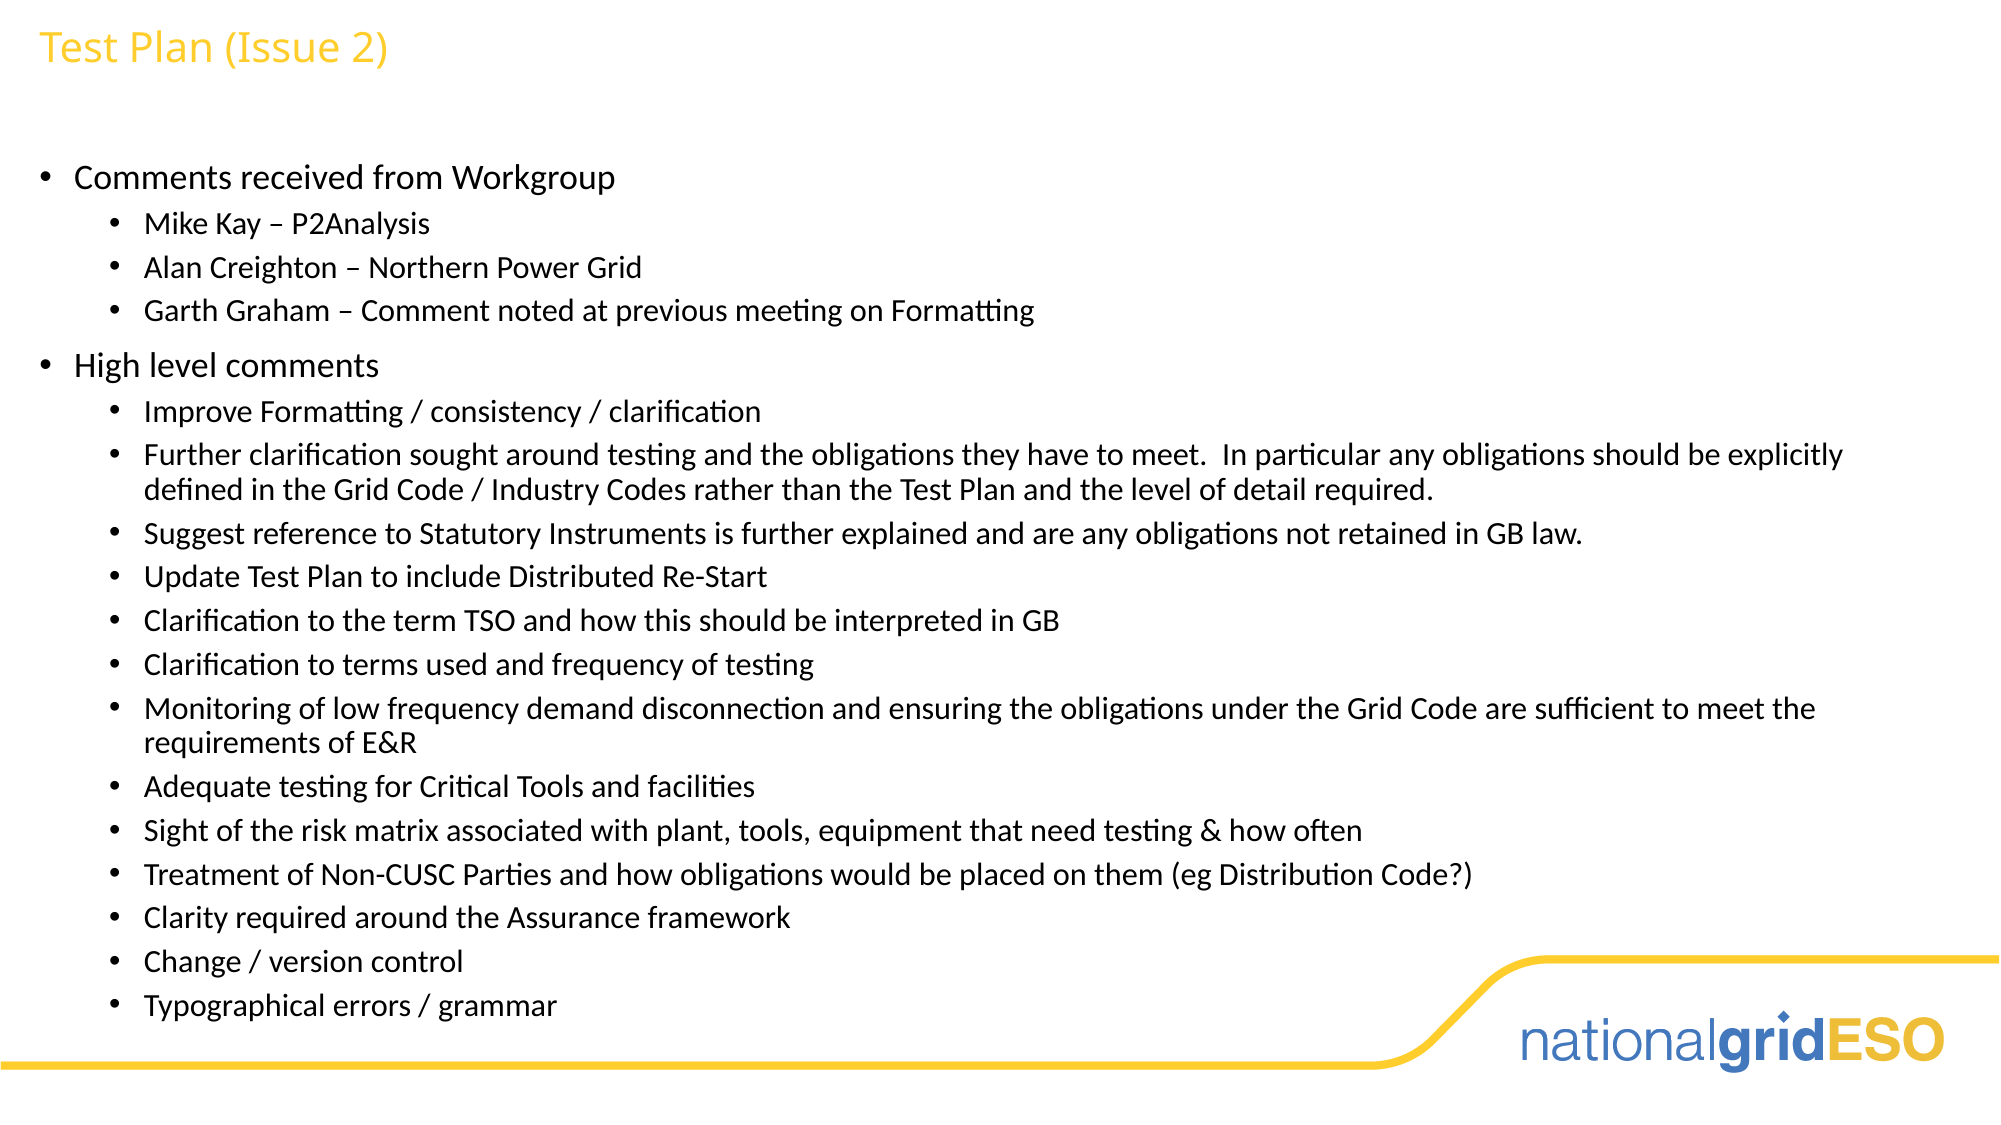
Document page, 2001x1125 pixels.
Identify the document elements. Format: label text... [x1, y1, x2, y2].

picture [0, 949, 2000, 1121]
list Comments received from Workgroup Mike Kay – P2Analysis Alan Creighton – Northern Power Grid Garth Graham – Comment noted at previous meeting on Formatting High level comments Improve Formatting / consistency / clarification Further clarification sought around testing and the obligations they have to meet. In particular any obligations should be explicitly defined in the Grid Code / Industry Codes rather than the Test Plan and the level of detail required. Suggest reference to Statutory Instruments is further explained and are any obligations not retained in GB law. Update Test Plan to include Distributed Re-Start Clarification to the term TSO and how this should be interpreted in GB Clarification to terms used and frequency of testing Monitoring of low frequency demand disconnection and ensuring the obligations under the Grid Code are sufficient to meet the requirements of E&R Adequate testing for Critical Tools and facilities Sight of the risk matrix associated with plant, tools, equipment that need testing & how often Treatment of Non-CUSC Parties and how obligations would be placed on them (eg Distribution Code?) Clarity required around the Assurance framework Change / version control Typographical errors / grammar [24, 151, 1959, 949]
title Test Plan (Issue 2) [24, 18, 1750, 151]
